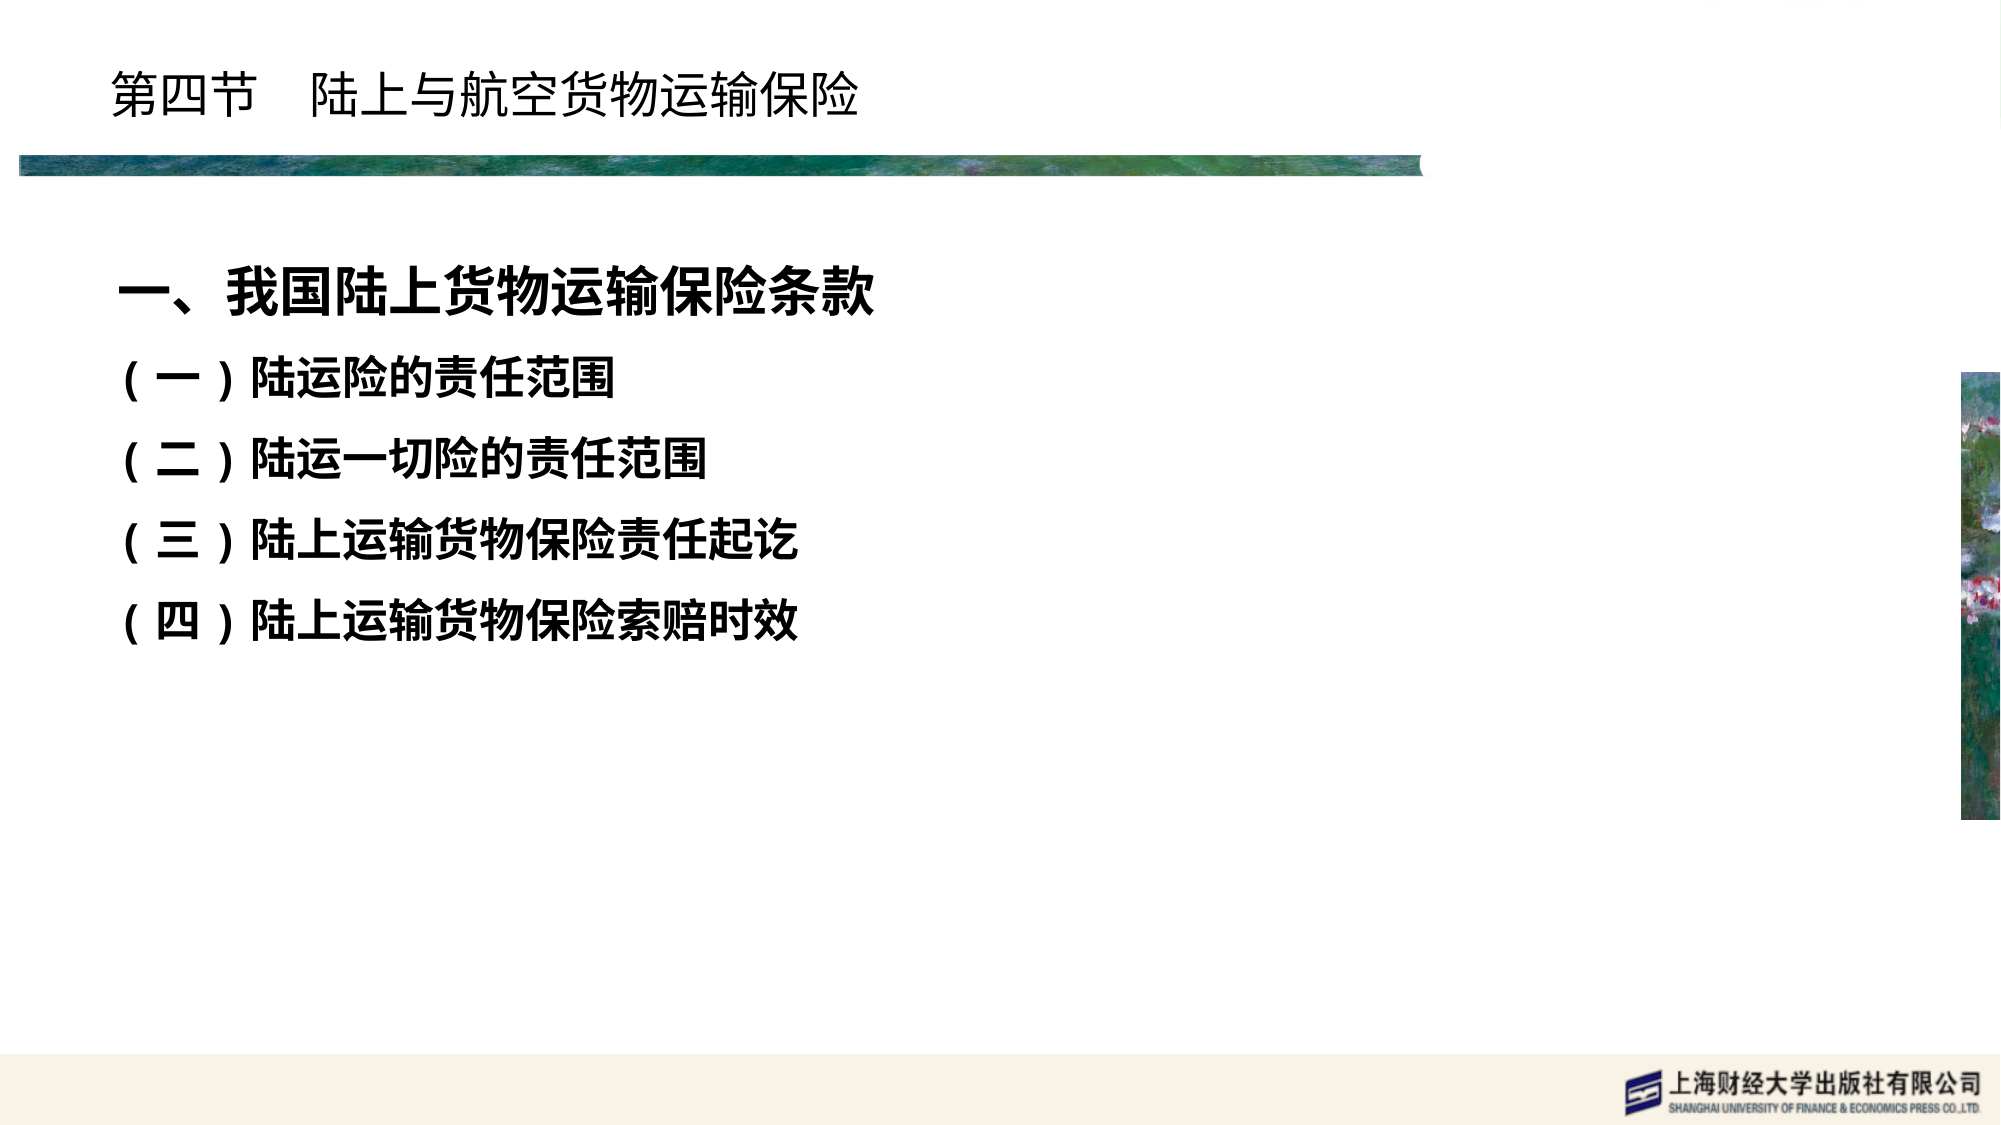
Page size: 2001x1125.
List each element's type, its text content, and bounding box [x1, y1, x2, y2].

title 第四节 陆上与航空货物运输保险 [94, 42, 1451, 146]
picture [0, 0, 2001, 1125]
list 一、我国陆上货物运输保险条款 (一)陆运险的责任范围 (二)陆运一切险的责任范围 (三)陆上运输货物保险责任起讫 (四)陆上运输货物保险索赔时效 [102, 233, 1898, 1032]
